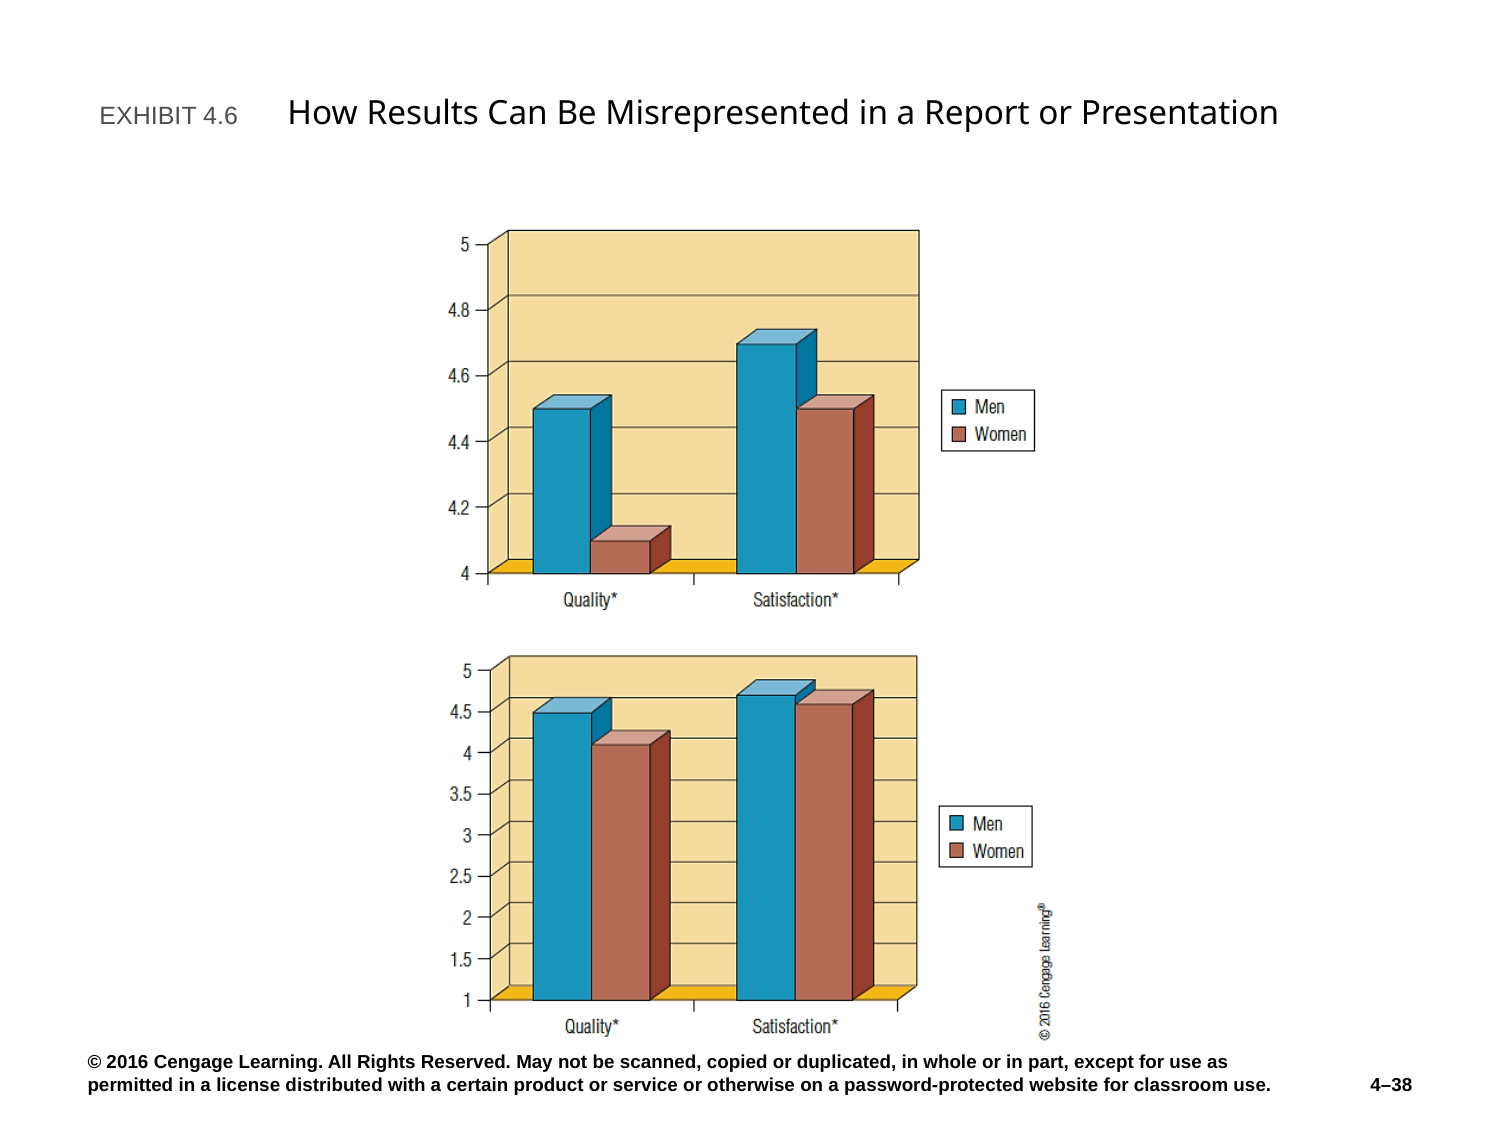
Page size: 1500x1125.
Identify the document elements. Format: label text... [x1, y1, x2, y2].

footer © 2016 Cengage Learning. All Rights Reserved. May not be scanned, copied or duplicated, in whole or in part, except for use as permitted in a license distributed with a certain product or service or otherwise on a password-protected website for classroom use. [87, 1057, 1050, 1103]
slide_number 4–38 [1050, 1042, 1413, 1103]
text_box EXHIBIT 4.6 How Results Can Be Misrepresented in a Report or Presentation [84, 84, 1414, 139]
picture [440, 218, 1059, 1044]
